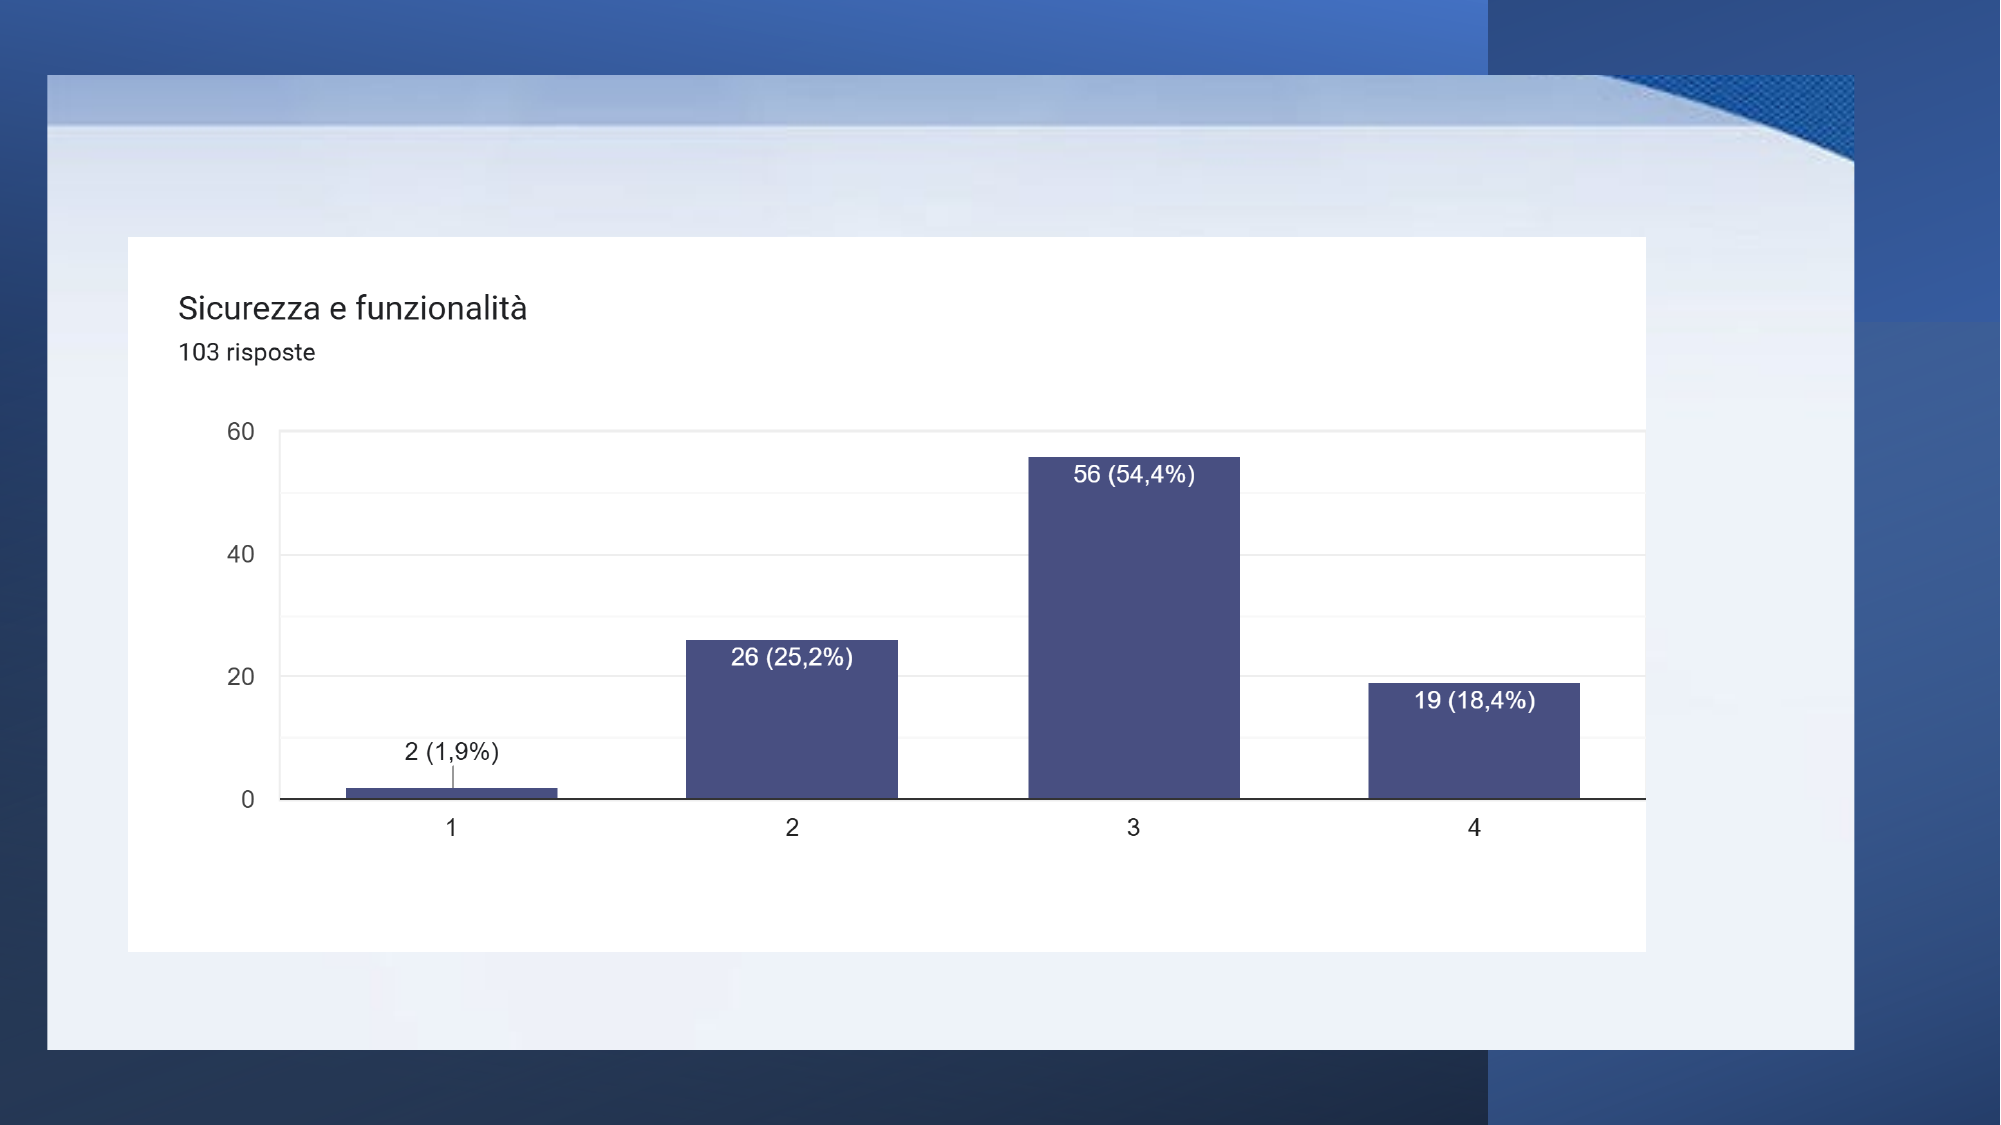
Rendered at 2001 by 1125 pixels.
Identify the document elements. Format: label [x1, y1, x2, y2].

text_box [0, 321, 2000, 1125]
text_box [1489, 0, 2000, 321]
picture [47, 75, 1855, 1050]
text_box [0, 0, 1489, 321]
